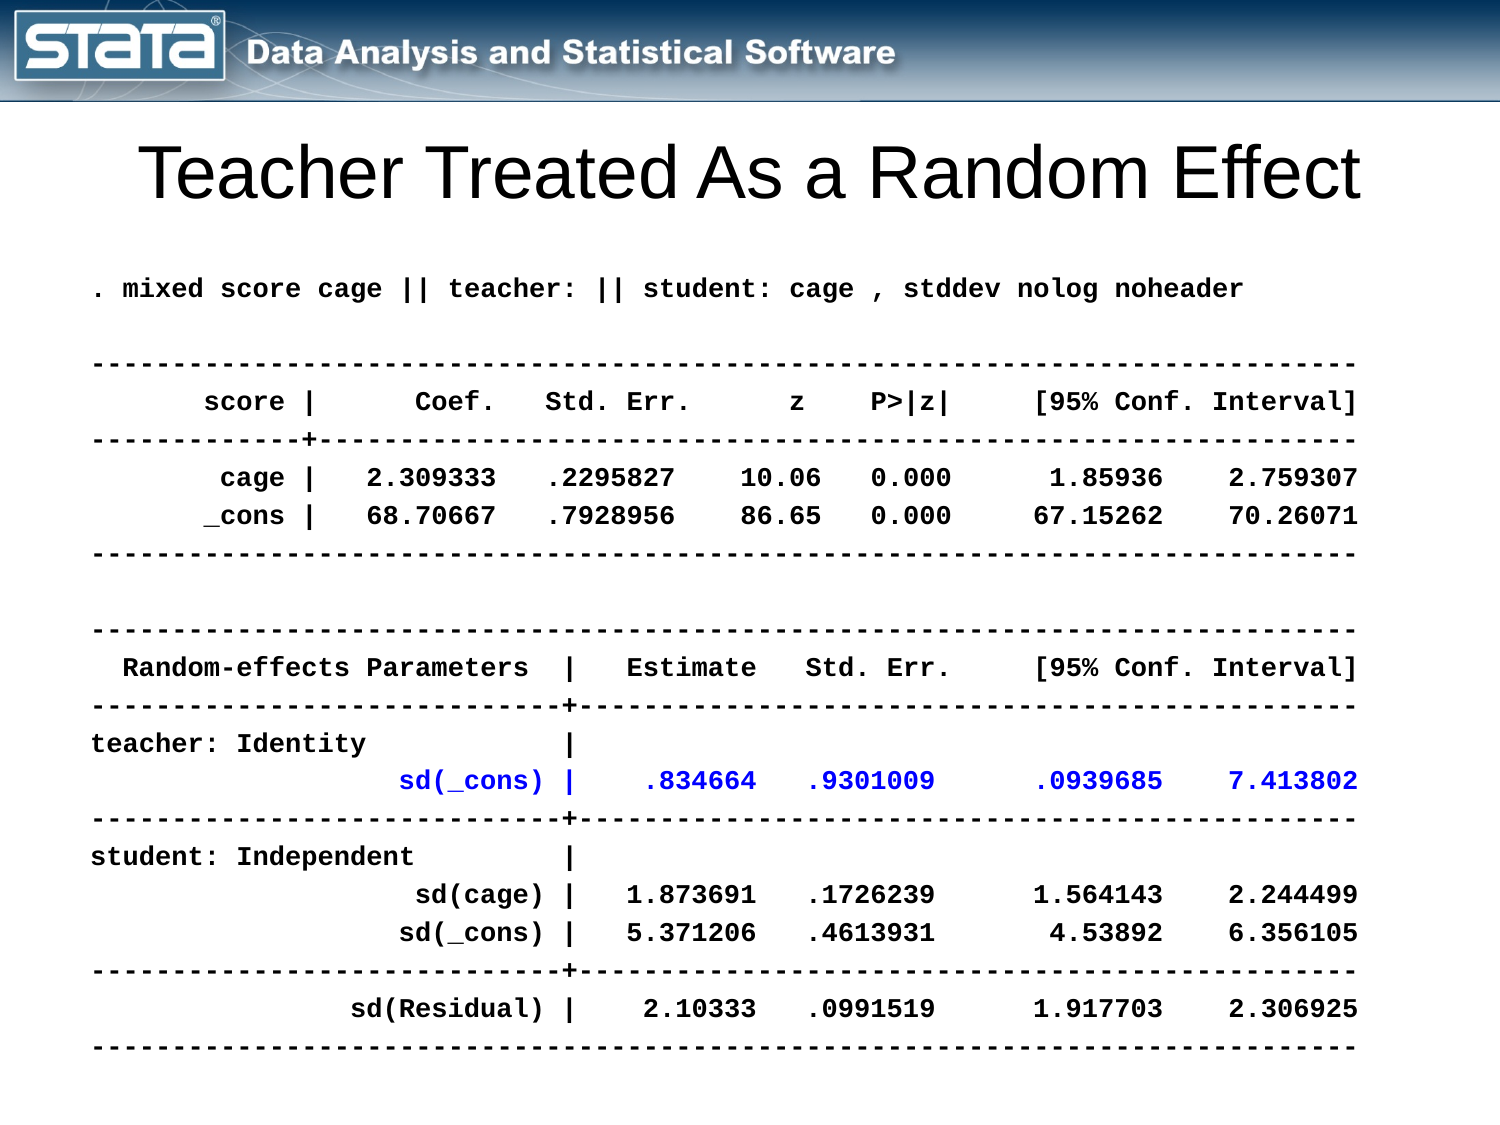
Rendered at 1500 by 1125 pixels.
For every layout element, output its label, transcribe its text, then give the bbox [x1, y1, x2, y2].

picture [0, 0, 1500, 102]
title Teacher Treated As a Random Effect [0, 109, 1500, 238]
list . mixed score cage || teacher: || student: cage , stddev nolog noheader ------------------------------------------------------------------------------ score | Coef. Std. Err. z P>|z| [95% Conf. Interval] -------------+---------------------------------------------------------------- cage | 2.309333 .2295827 10.06 0.000 1.85936 2.759307 _cons | 68.70667 .7928956 86.65 0.000 67.15262 70.26071 ------------------------------------------------------------------------------ ------------------------------------------------------------------------------ Random-effects Parameters | Estimate Std. Err. [95% Conf. Interval] -----------------------------+------------------------------------------------ teacher: Identity | sd(_cons) | .834664 .9301009 .0939685 7.413802 -----------------------------+------------------------------------------------ student: Independent | sd(cage) | 1.873691 .1726239 1.564143 2.244499 sd(_cons) | 5.371206 .4613931 4.53892 6.356105 -----------------------------+------------------------------------------------ sd(Residual) | 2.10333 .0991519 1.917703 2.306925 ------------------------------------------------------------------------------ [75, 262, 1488, 1113]
